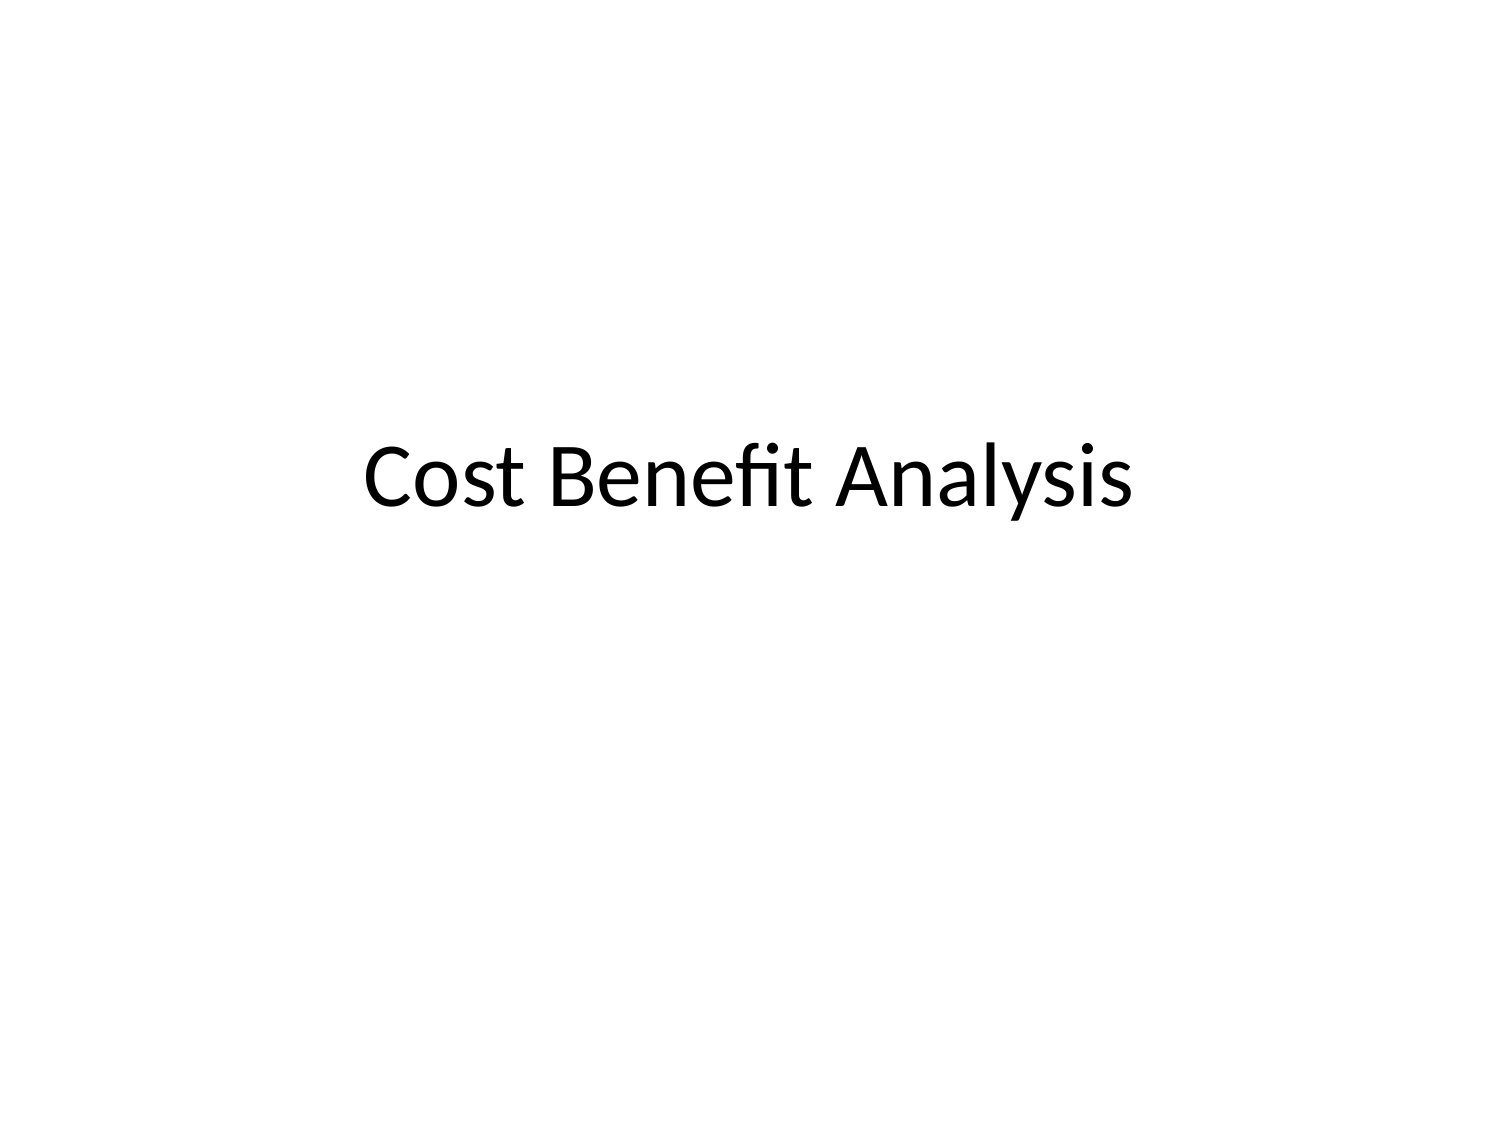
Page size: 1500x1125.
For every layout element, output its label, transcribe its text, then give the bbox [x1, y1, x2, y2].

title Cost Benefit Analysis [112, 349, 1388, 591]
